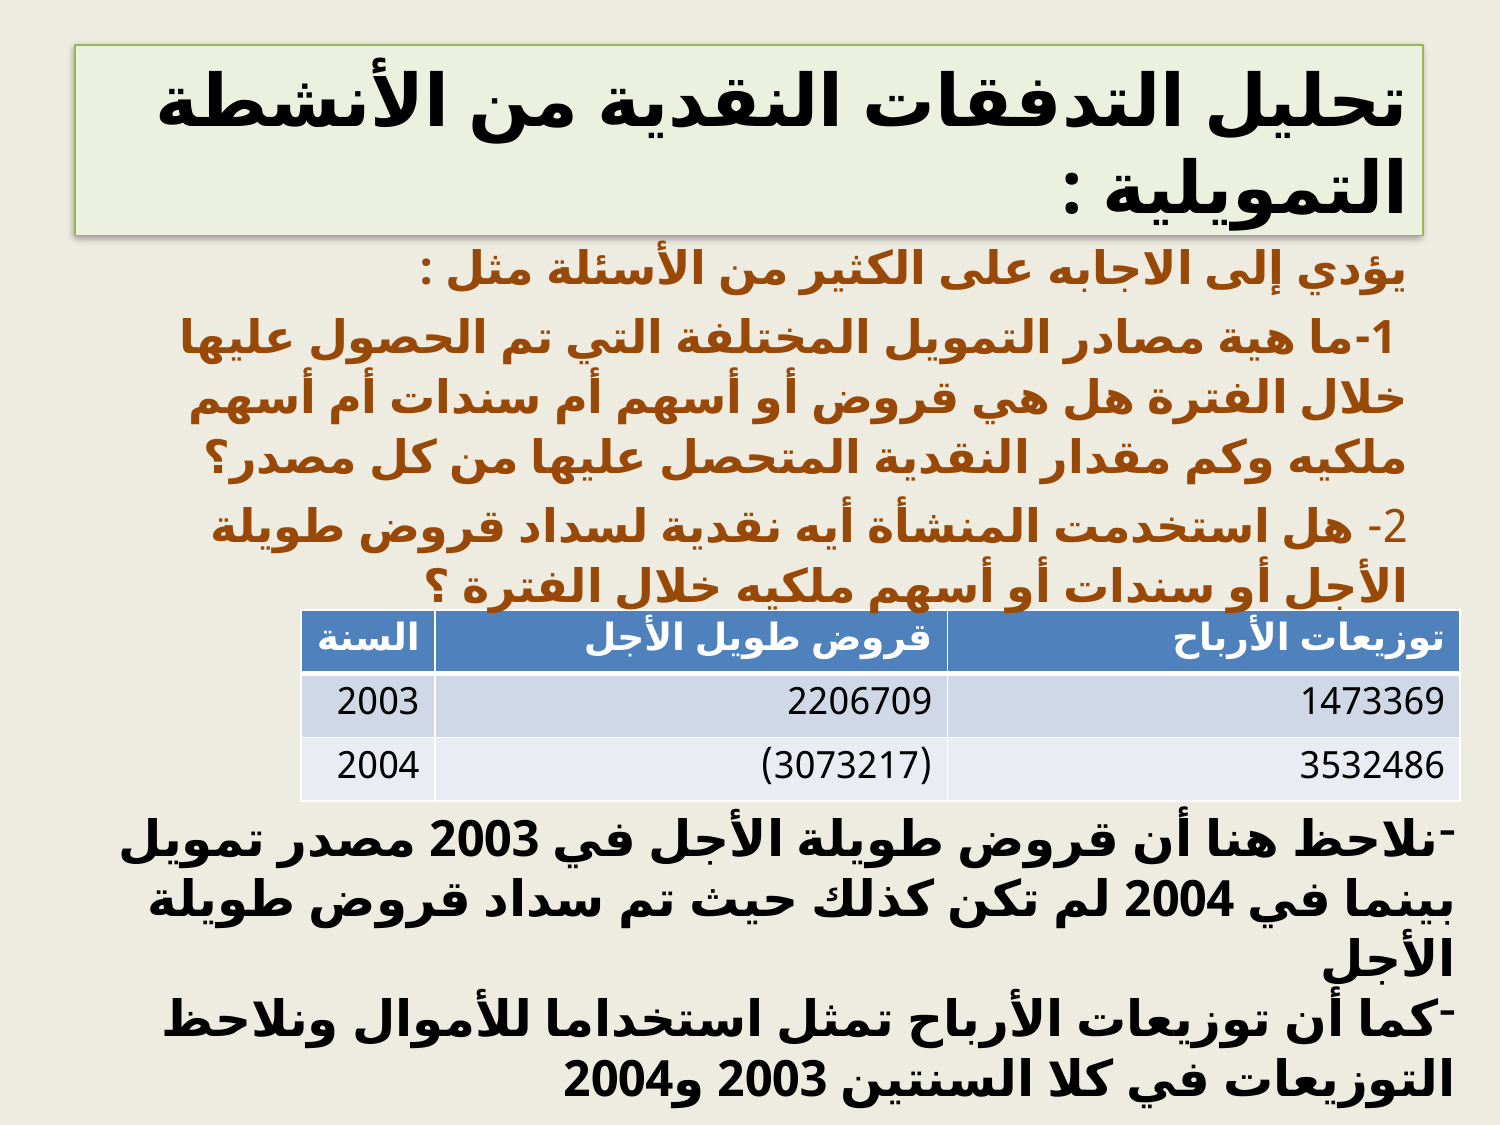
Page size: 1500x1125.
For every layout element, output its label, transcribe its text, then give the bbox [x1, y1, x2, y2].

text_box نلاحظ هنا أن قروض طويلة الأجل في 2003 مصدر تمويل بينما في 2004 لم تكن كذلك حيث تم سداد قروض طويلة الأجل كما أن توزيعات الأرباح تمثل استخداما للأموال ونلاحظ التوزيعات في كلا السنتين 2003 و2004 [53, 798, 1471, 1114]
title تحليل التدفقات النقدية من الأنشطة التمويلية : [74, 44, 1424, 236]
table_cell (3073217) [436, 738, 947, 798]
table_header السنة [302, 634, 434, 671]
list يؤدي إلى الاجابه على الكثير من الأسئلة مثل : 1-ما هية مصادر التمويل المختلفة التي تم الحصول عليها خلال الفترة هل هي قروض أو أسهم أم سندات أم أسهم ملكيه وكم مقدار النقدية المتحصل عليها من كل مصدر؟ 2- هل استخدمت المنشأة أيه نقدية لسداد قروض طويلة الأجل أو سندات أو أسهم ملكيه خلال الفترة ؟ [75, 235, 1424, 634]
table_cell 3532486 [948, 738, 1459, 798]
table_cell 2004 [302, 738, 434, 798]
table_header قروض طويل الأجل [436, 634, 947, 671]
table_cell 1473369 [948, 676, 1459, 737]
table_cell 2206709 [436, 676, 947, 737]
table_cell 2003 [302, 676, 434, 737]
table_header توزيعات الأرباح [948, 611, 1459, 671]
